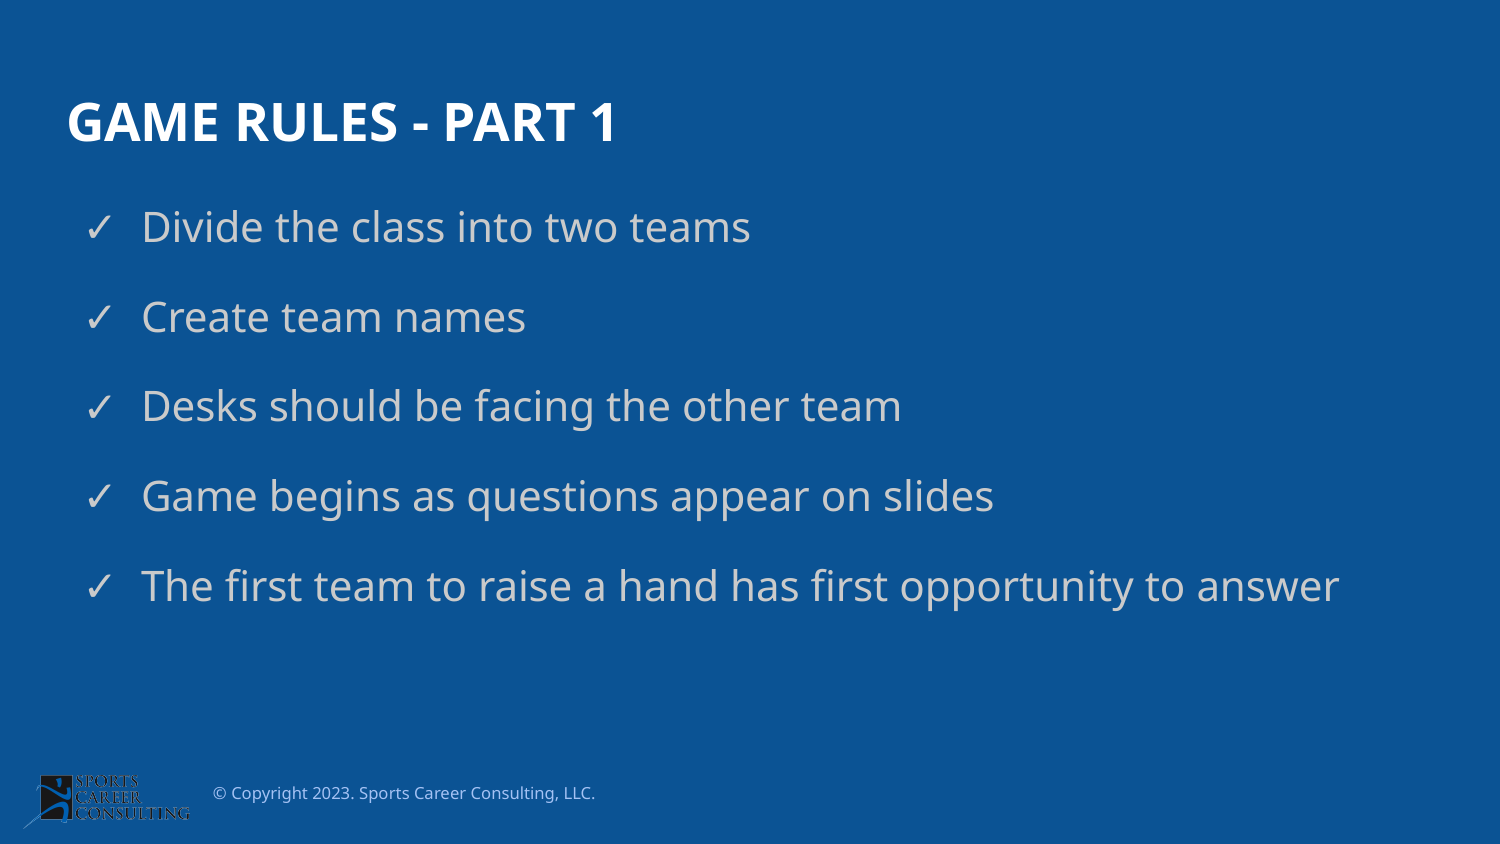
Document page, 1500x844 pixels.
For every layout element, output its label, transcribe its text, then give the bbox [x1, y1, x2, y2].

picture [22, 774, 190, 829]
list Divide the class into two teams Create team names Desks should be facing the other team Game begins as questions appear on slides The first team to raise a hand has first opportunity to answer [51, 189, 1449, 750]
title GAME RULES - PART 1 [51, 72, 1449, 167]
text_box © Copyright 2023. Sports Career Consulting, LLC. [197, 767, 1293, 838]
